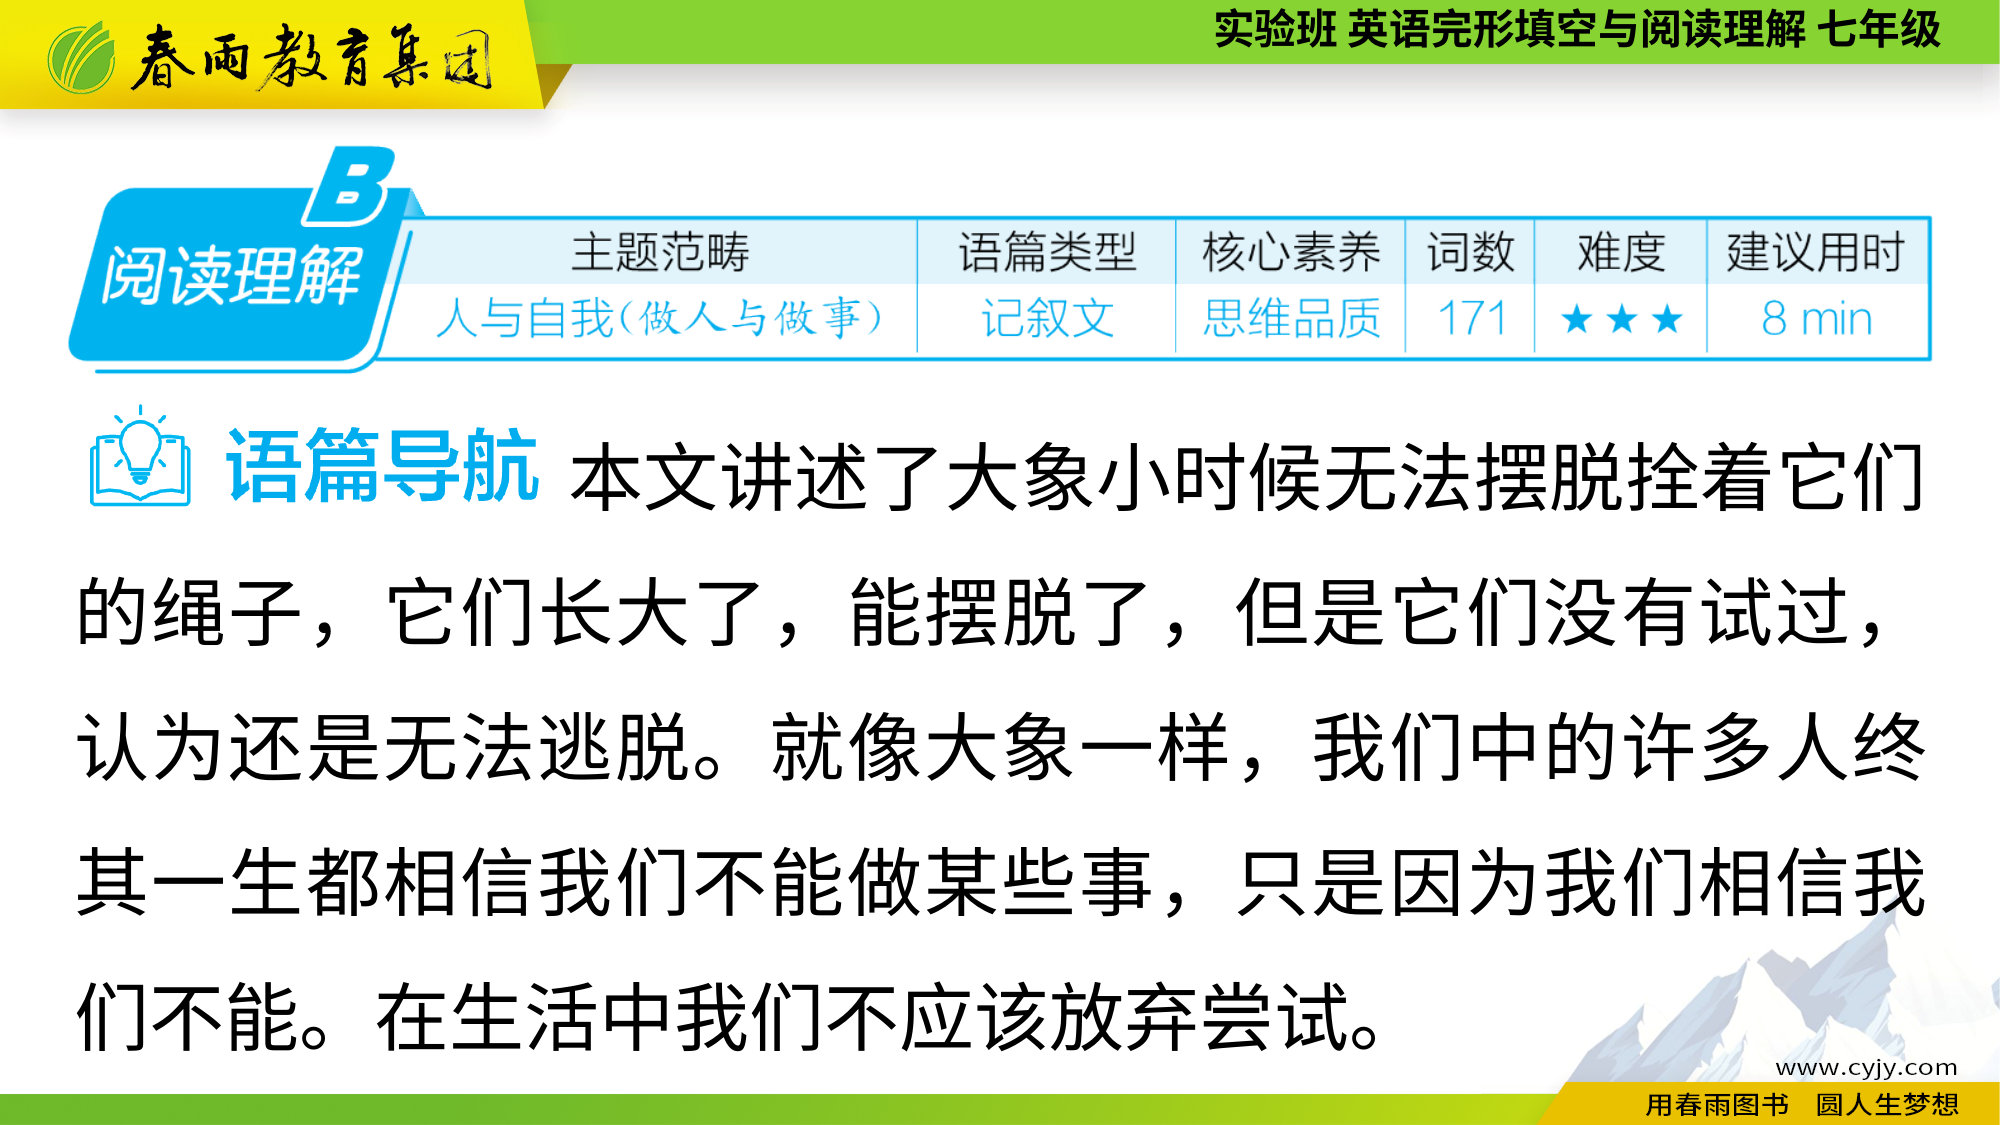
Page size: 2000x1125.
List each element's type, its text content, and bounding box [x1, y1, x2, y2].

list 本文讲述了大象小时候无法摆脱拴着它们的绳子，它们长大了，能摆脱了，但是它们没有试过，认为还是无法逃脱。就像大象一样，我们中的许多人终其一生都相信我们不能做某些事，只是因为我们相信我们不能。在生活中我们不应该放弃尝试。 [59, 395, 1944, 1075]
picture [0, 0, 2000, 1125]
